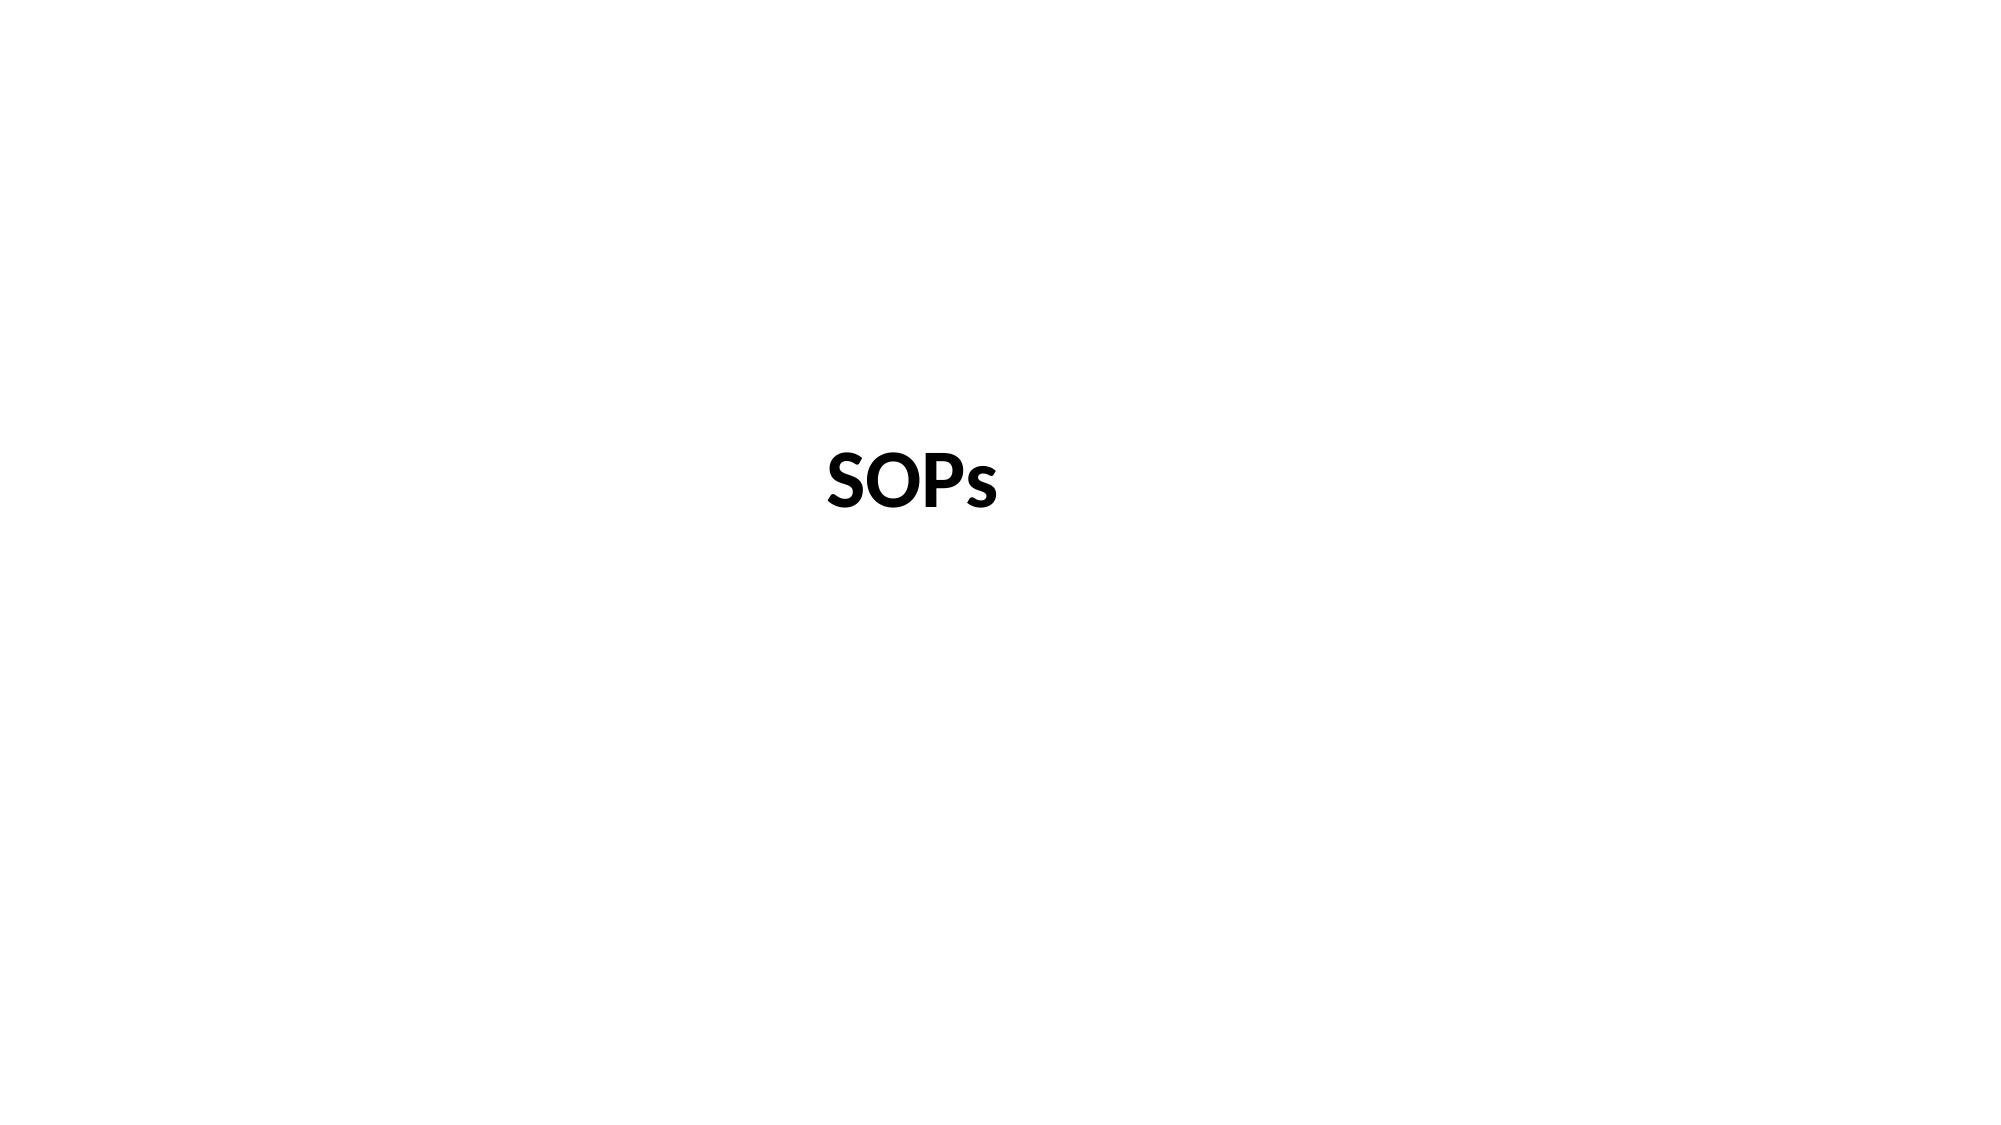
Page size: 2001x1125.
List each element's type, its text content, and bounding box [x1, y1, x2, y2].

text_box SOPs [811, 416, 1014, 532]
